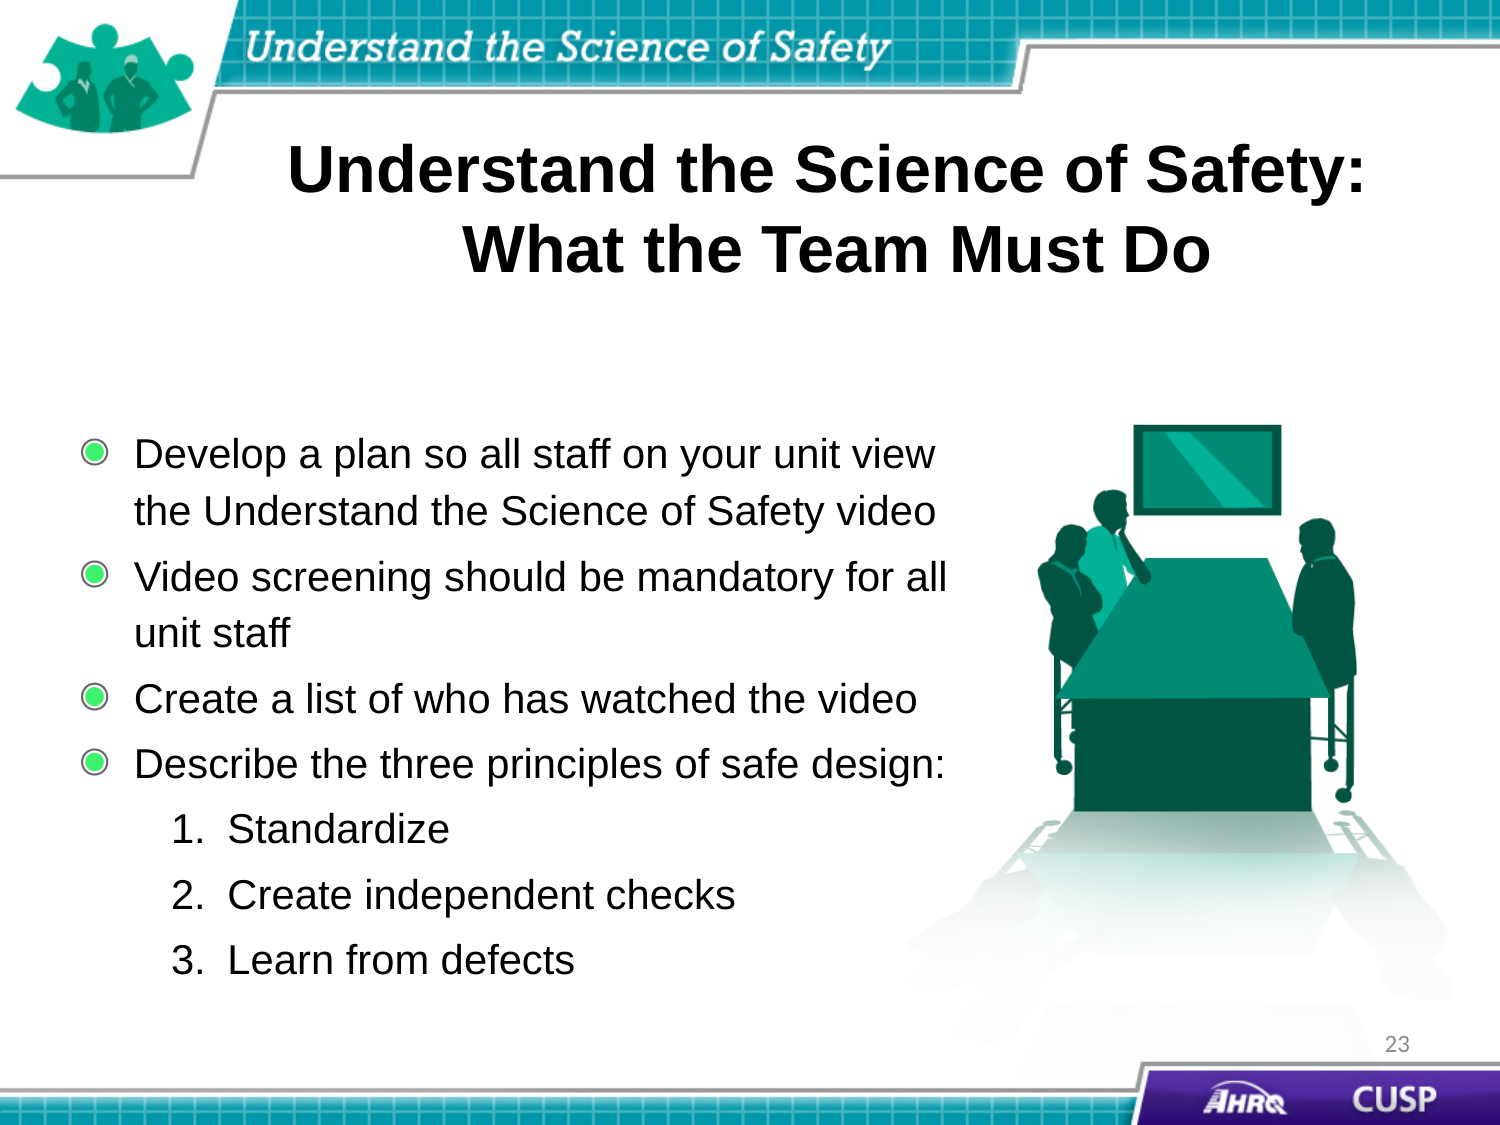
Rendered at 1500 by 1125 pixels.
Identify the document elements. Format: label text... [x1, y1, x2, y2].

picture [0, 0, 1500, 1125]
title Understand the Science of Safety: What the Team Must Do [162, 137, 1500, 275]
list Develop a plan so all staff on your unit view the Understand the Science of Safety video Video screening should be mandatory for all unit staff Create a list of who has watched the video Describe the three principles of safe design: Standardize Create independent checks Learn from defects [62, 412, 665, 1075]
